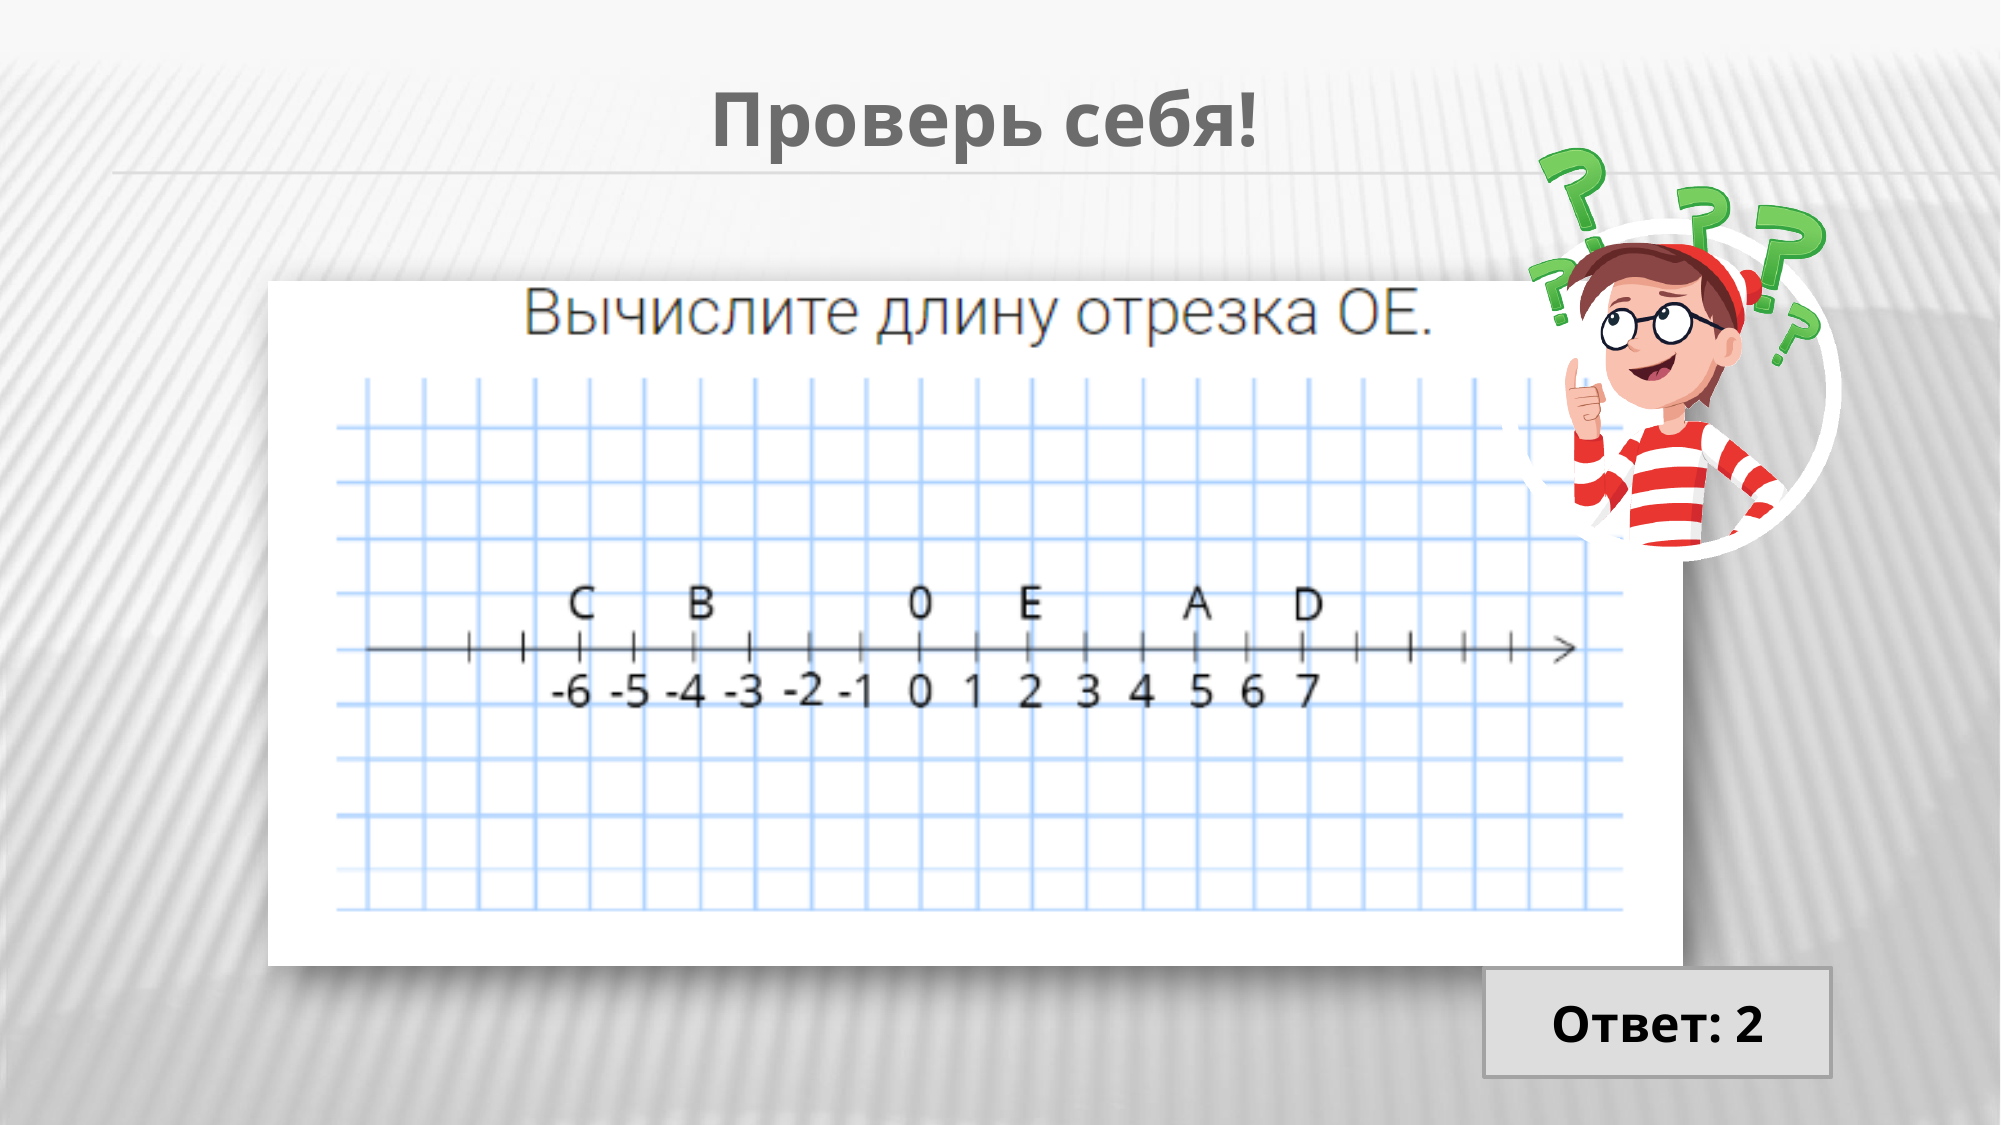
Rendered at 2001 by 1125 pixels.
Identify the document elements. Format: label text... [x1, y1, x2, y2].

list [267, 281, 1683, 967]
title Проверь себя! [34, 47, 1935, 185]
text_box Ответ: 2 [1482, 966, 1833, 1079]
picture [1397, 71, 1949, 623]
